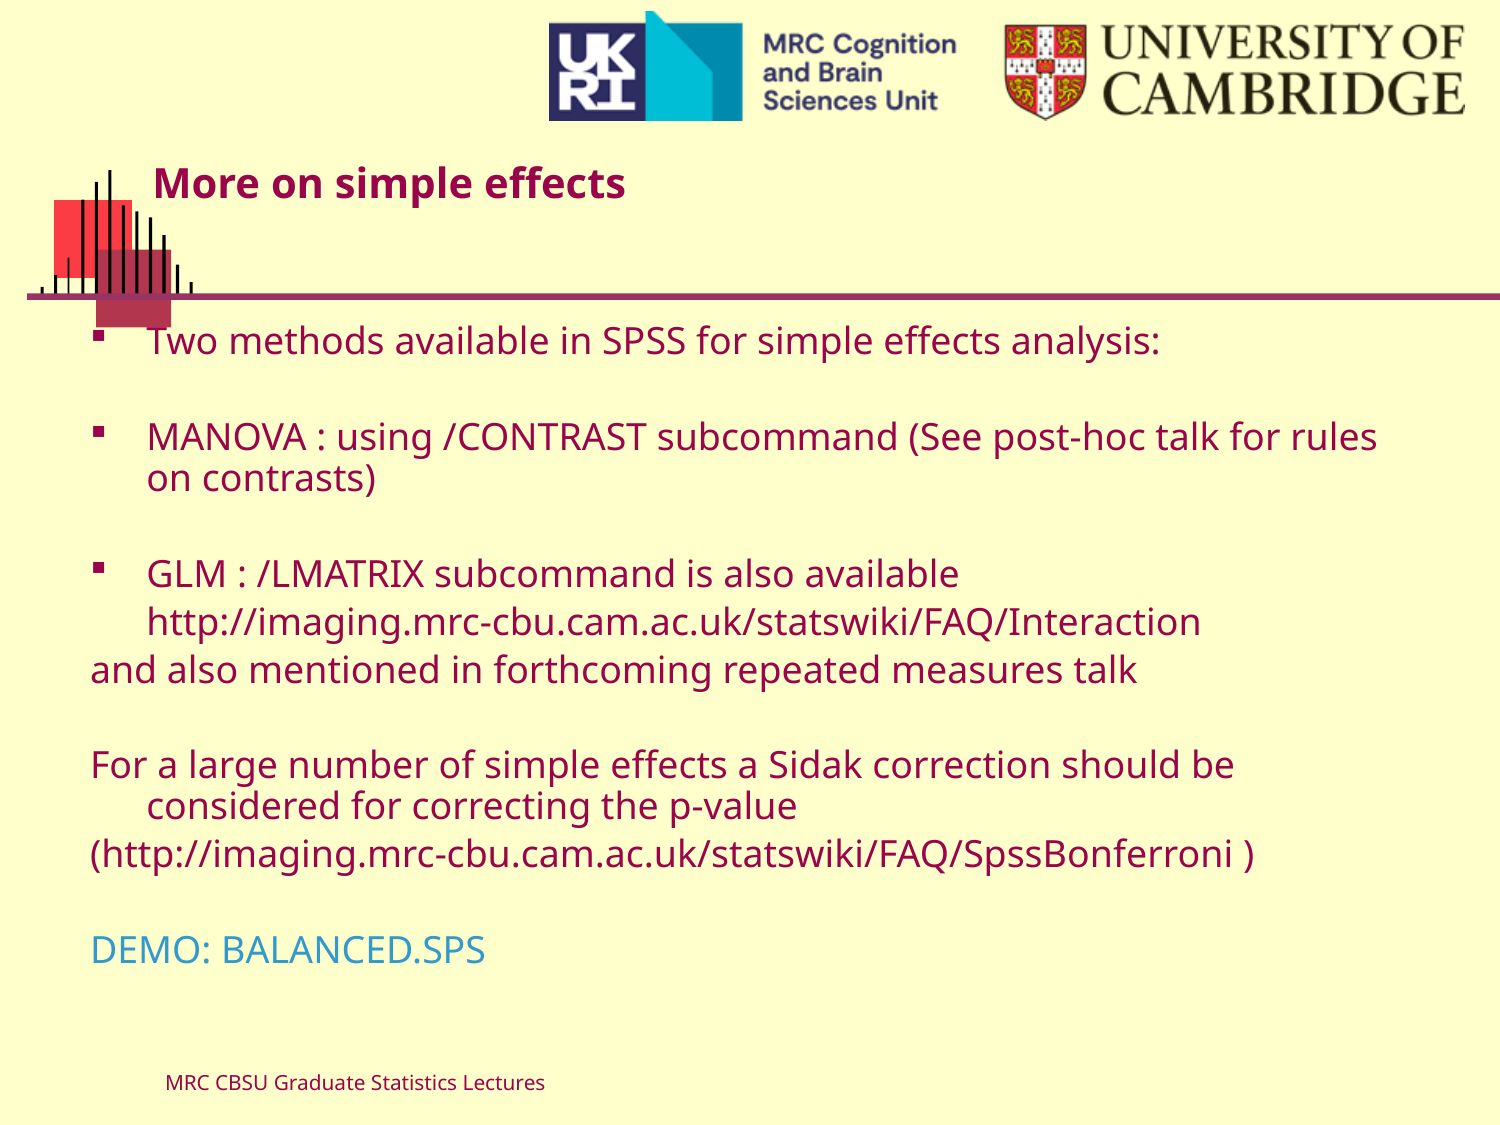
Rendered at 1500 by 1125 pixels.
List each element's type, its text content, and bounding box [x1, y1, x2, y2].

footer MRC CBSU Graduate Statistics Lectures [149, 1062, 988, 1101]
list Two methods available in SPSS for simple effects analysis: MANOVA : using /CONTRAST subcommand (See post-hoc talk for rules on contrasts) GLM : /LMATRIX subcommand is also available http://imaging.mrc-cbu.cam.ac.uk/statswiki/FAQ/Interaction and also mentioned in forthcoming repeated measures talk For a large number of simple effects a Sidak correction should be considered for correcting the p-value (http://imaging.mrc-cbu.cam.ac.uk/statswiki/FAQ/SpssBonferroni ) DEMO: BALANCED.SPS [75, 262, 1425, 1038]
picture [549, 11, 1465, 121]
title More on simple effects [137, 137, 988, 233]
